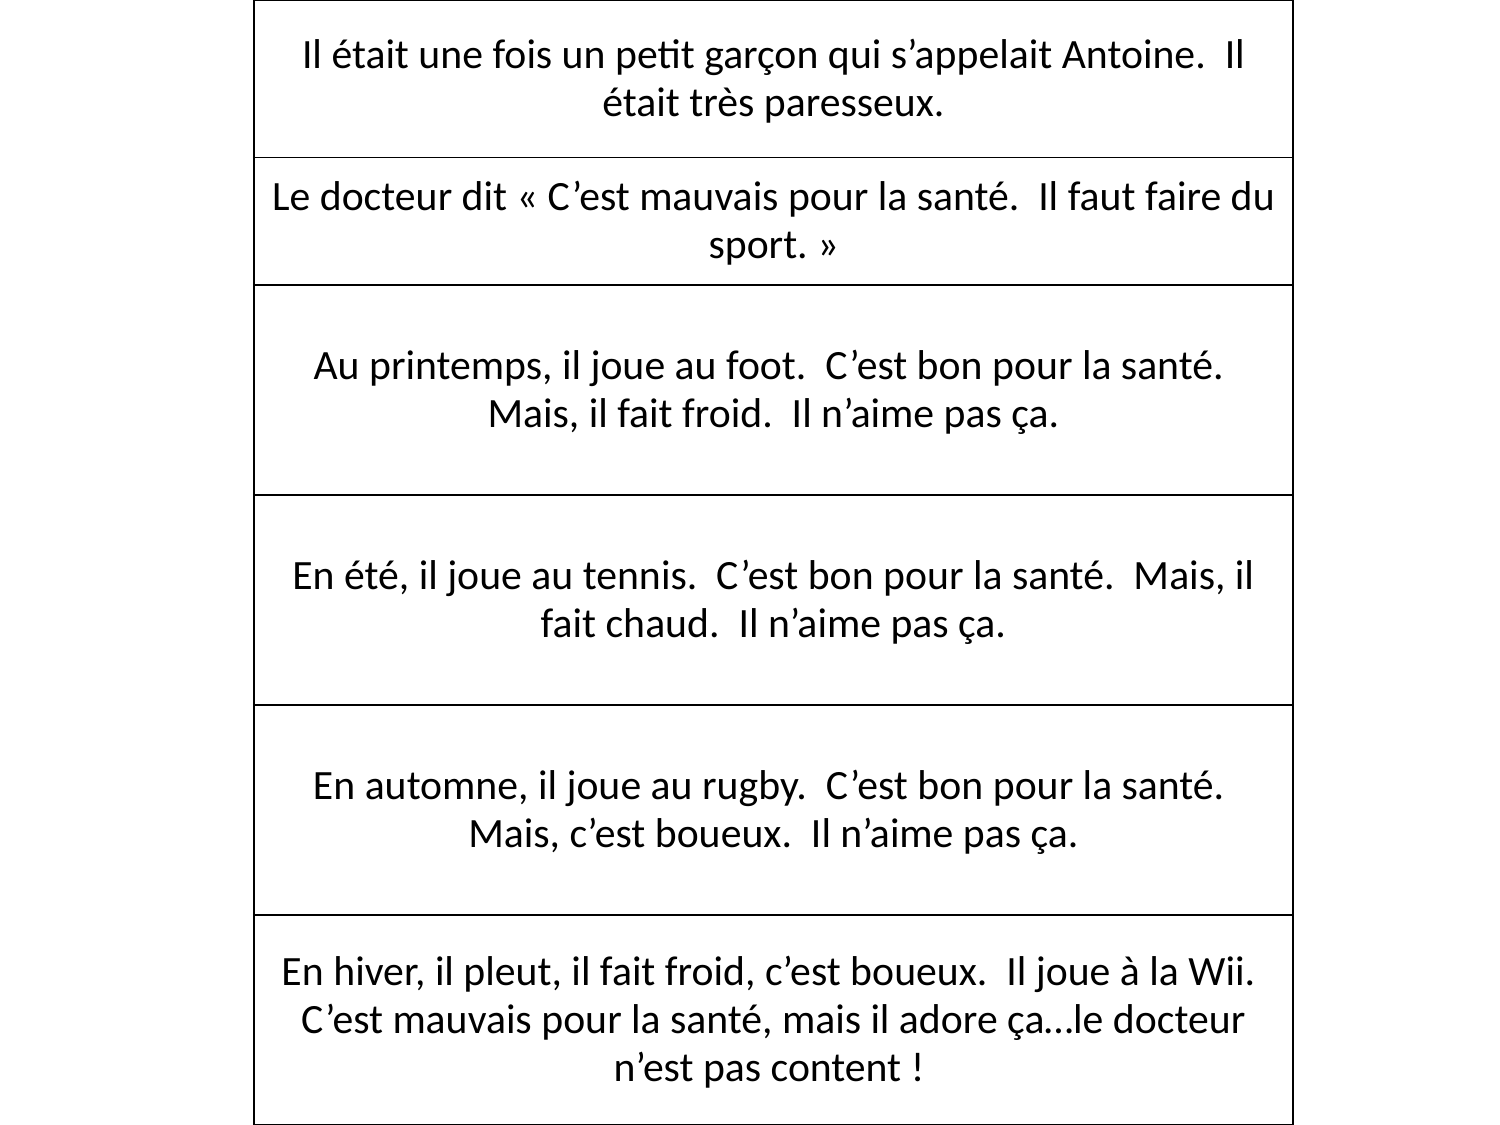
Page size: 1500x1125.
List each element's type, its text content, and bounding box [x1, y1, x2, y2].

table_cell En hiver, il pleut, il fait froid, c’est boueux. Il joue à la Wii. C’est mauvais pour la santé, mais il adore ça…le docteur n’est pas content ! [255, 916, 1292, 1124]
table_cell Le docteur dit « C’est mauvais pour la santé. Il faut faire du sport. » [255, 158, 1292, 284]
table_cell En été, il joue au tennis. C’est bon pour la santé. Mais, il fait chaud. Il n’aime pas ça. [255, 496, 1292, 704]
table_cell Au printemps, il joue au foot. C’est bon pour la santé. Mais, il fait froid. Il n’aime pas ça. [255, 286, 1292, 494]
table_header Il était une fois un petit garçon qui s’appelait Antoine. Il était très paresseux. [255, 1, 1292, 157]
table_cell En automne, il joue au rugby. C’est bon pour la santé. Mais, c’est boueux. Il n’aime pas ça. [255, 706, 1292, 914]
